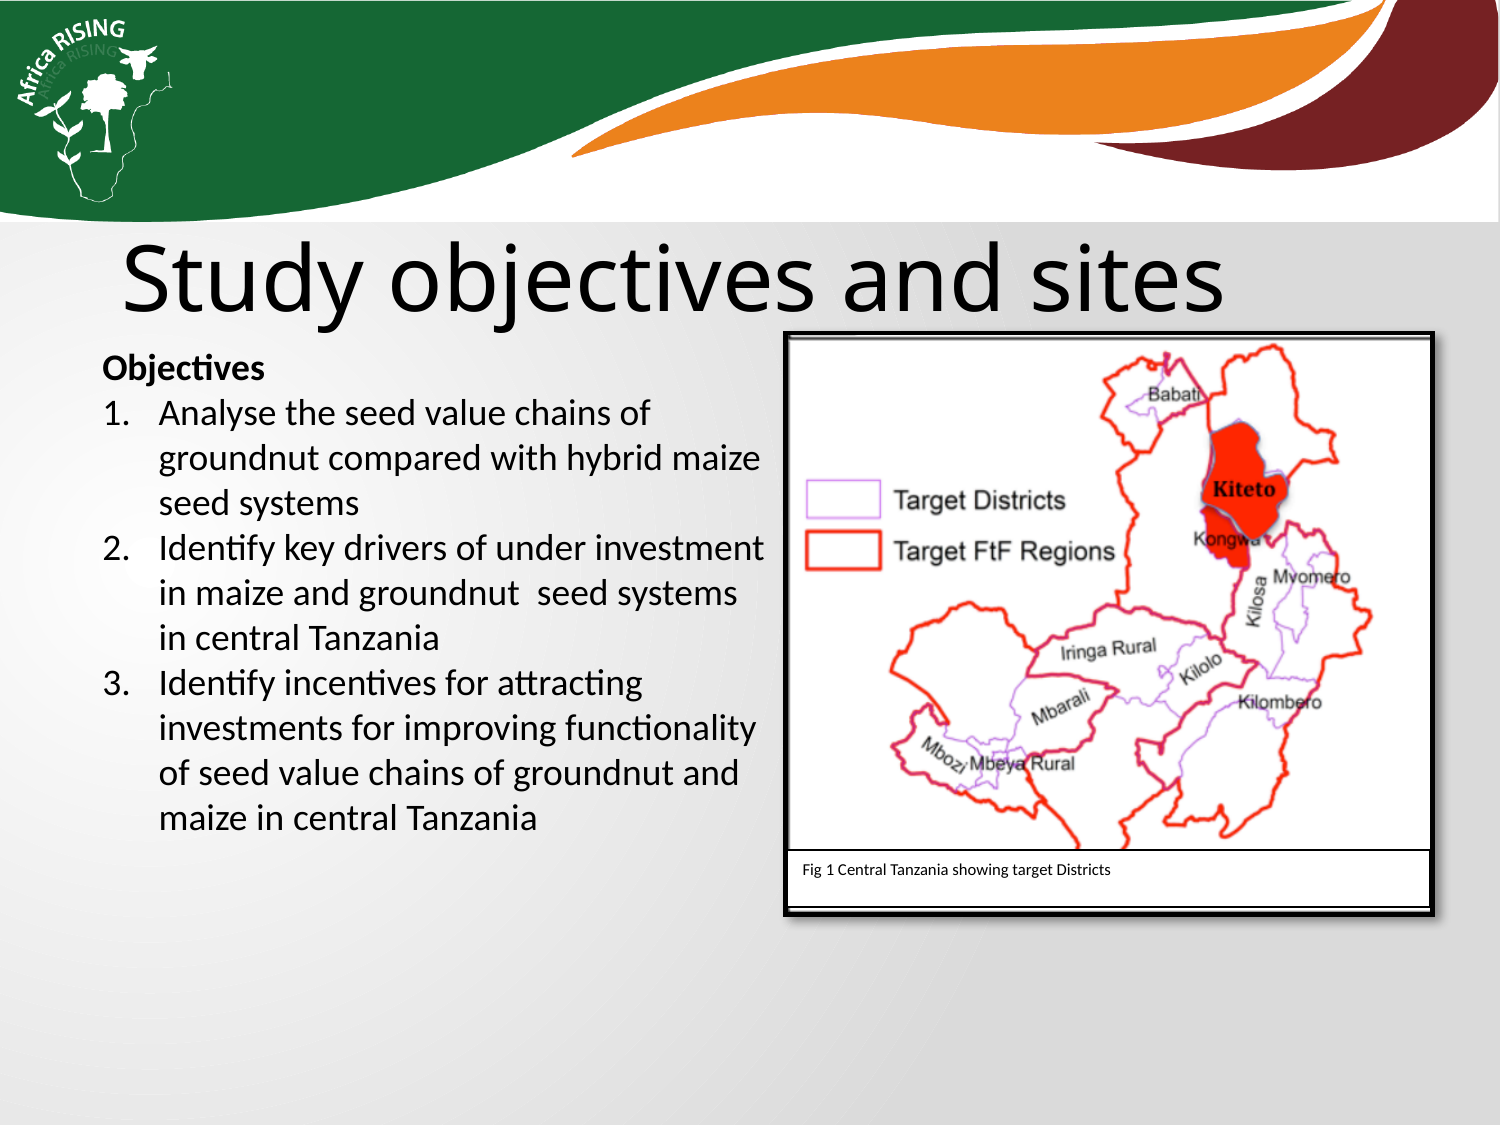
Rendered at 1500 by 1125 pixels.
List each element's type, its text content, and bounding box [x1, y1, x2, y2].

list Study objectives and sites [87, 212, 1363, 335]
picture [0, 0, 1499, 222]
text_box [786, 334, 1431, 913]
text_box Objectives Analyse the seed value chains of groundnut compared with hybrid maize seed systems Identify key drivers of under investment in maize and groundnut seed systems in central Tanzania Identify incentives for attracting investments for improving functionality of seed value chains of groundnut and maize in central Tanzania [87, 335, 783, 845]
